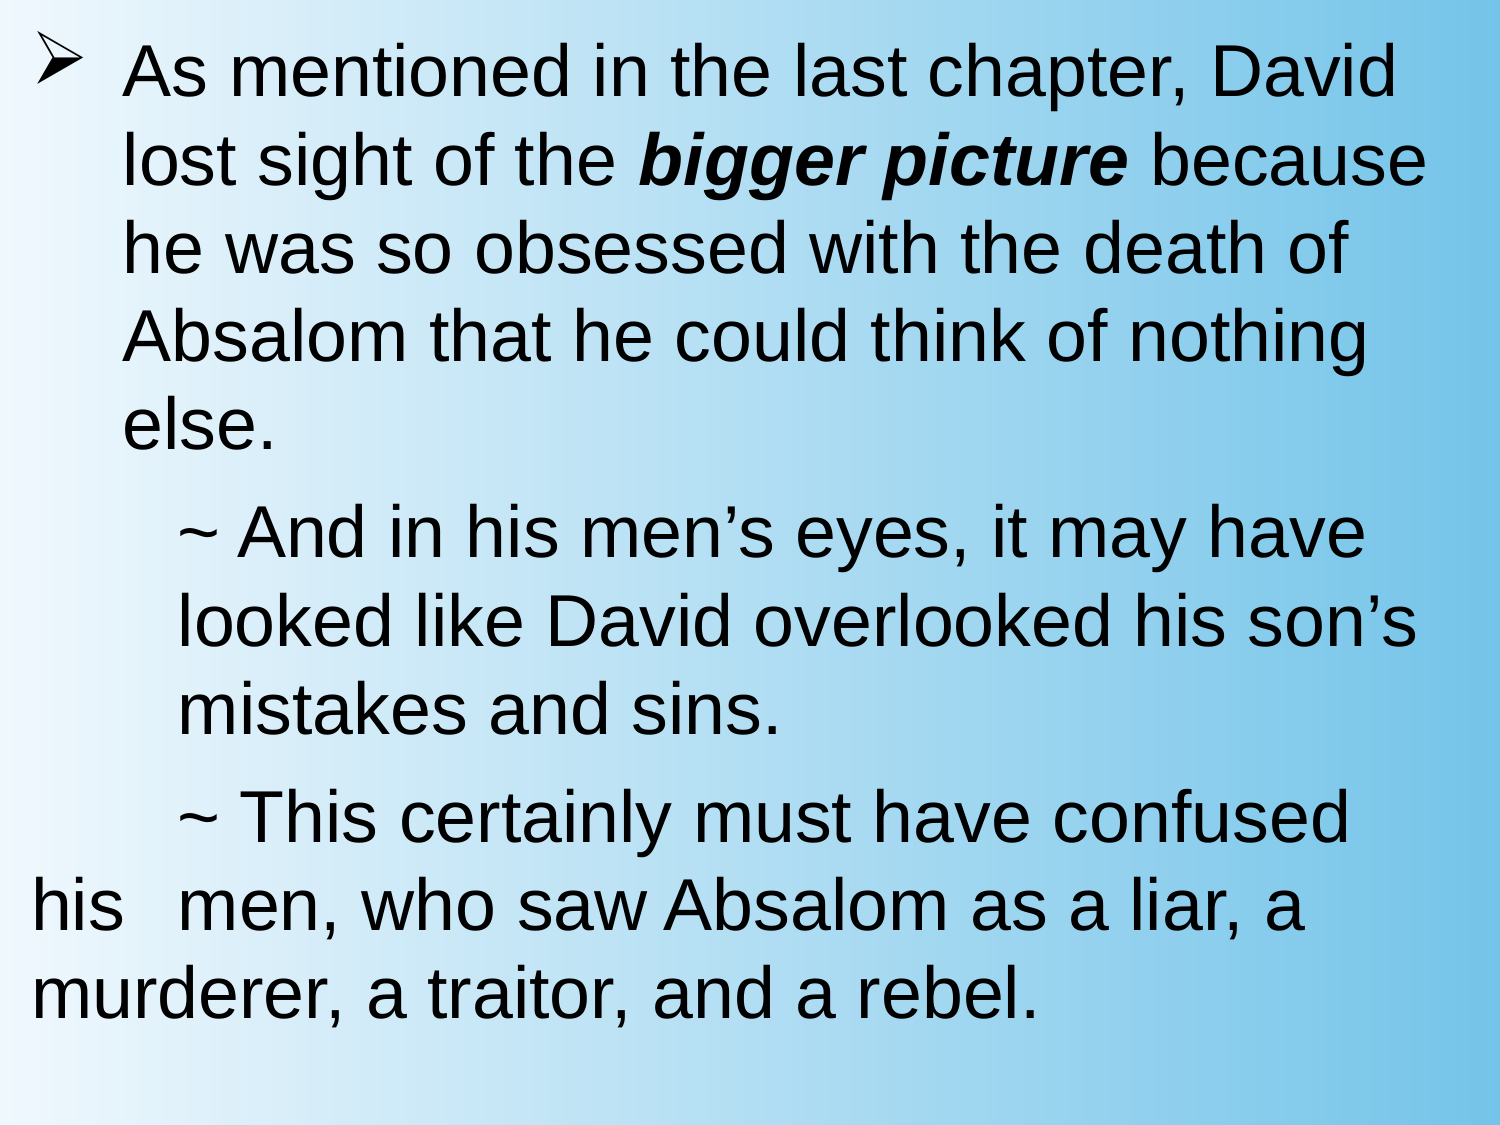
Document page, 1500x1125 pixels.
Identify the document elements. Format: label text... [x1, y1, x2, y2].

subtitle As mentioned in the last chapter, David lost sight of the bigger picture because he was so obsessed with the death of Absalom that he could think of nothing else. ~ And in his men’s eyes, it may have looked like David overlooked his son’s mistakes and sins. ~ This certainly must have confused his men, who saw Absalom as a liar, a murderer, a traitor, and a rebel. [16, 16, 1482, 1104]
